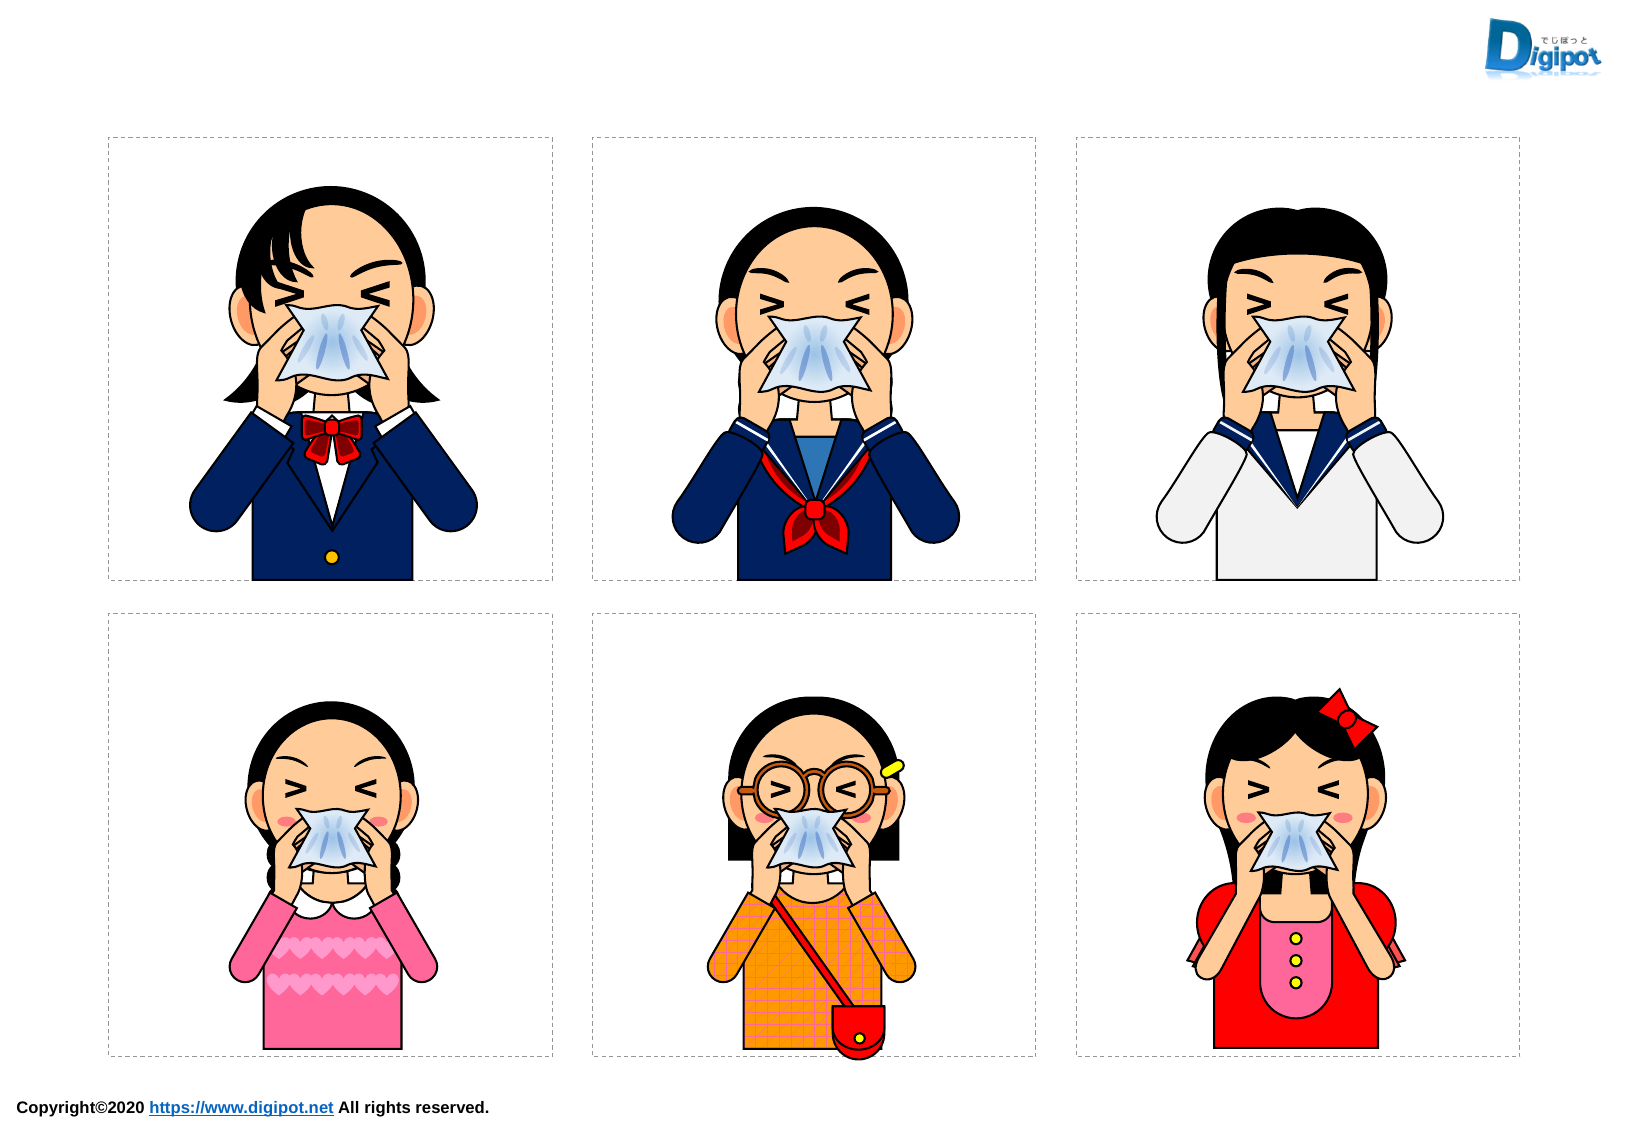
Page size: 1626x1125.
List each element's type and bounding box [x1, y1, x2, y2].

text_box [684, 207, 947, 580]
text_box [202, 186, 464, 580]
text_box [1189, 692, 1403, 1048]
text_box [711, 697, 911, 1060]
text_box [1168, 208, 1431, 580]
picture [1485, 18, 1602, 82]
text_box [233, 702, 433, 1049]
